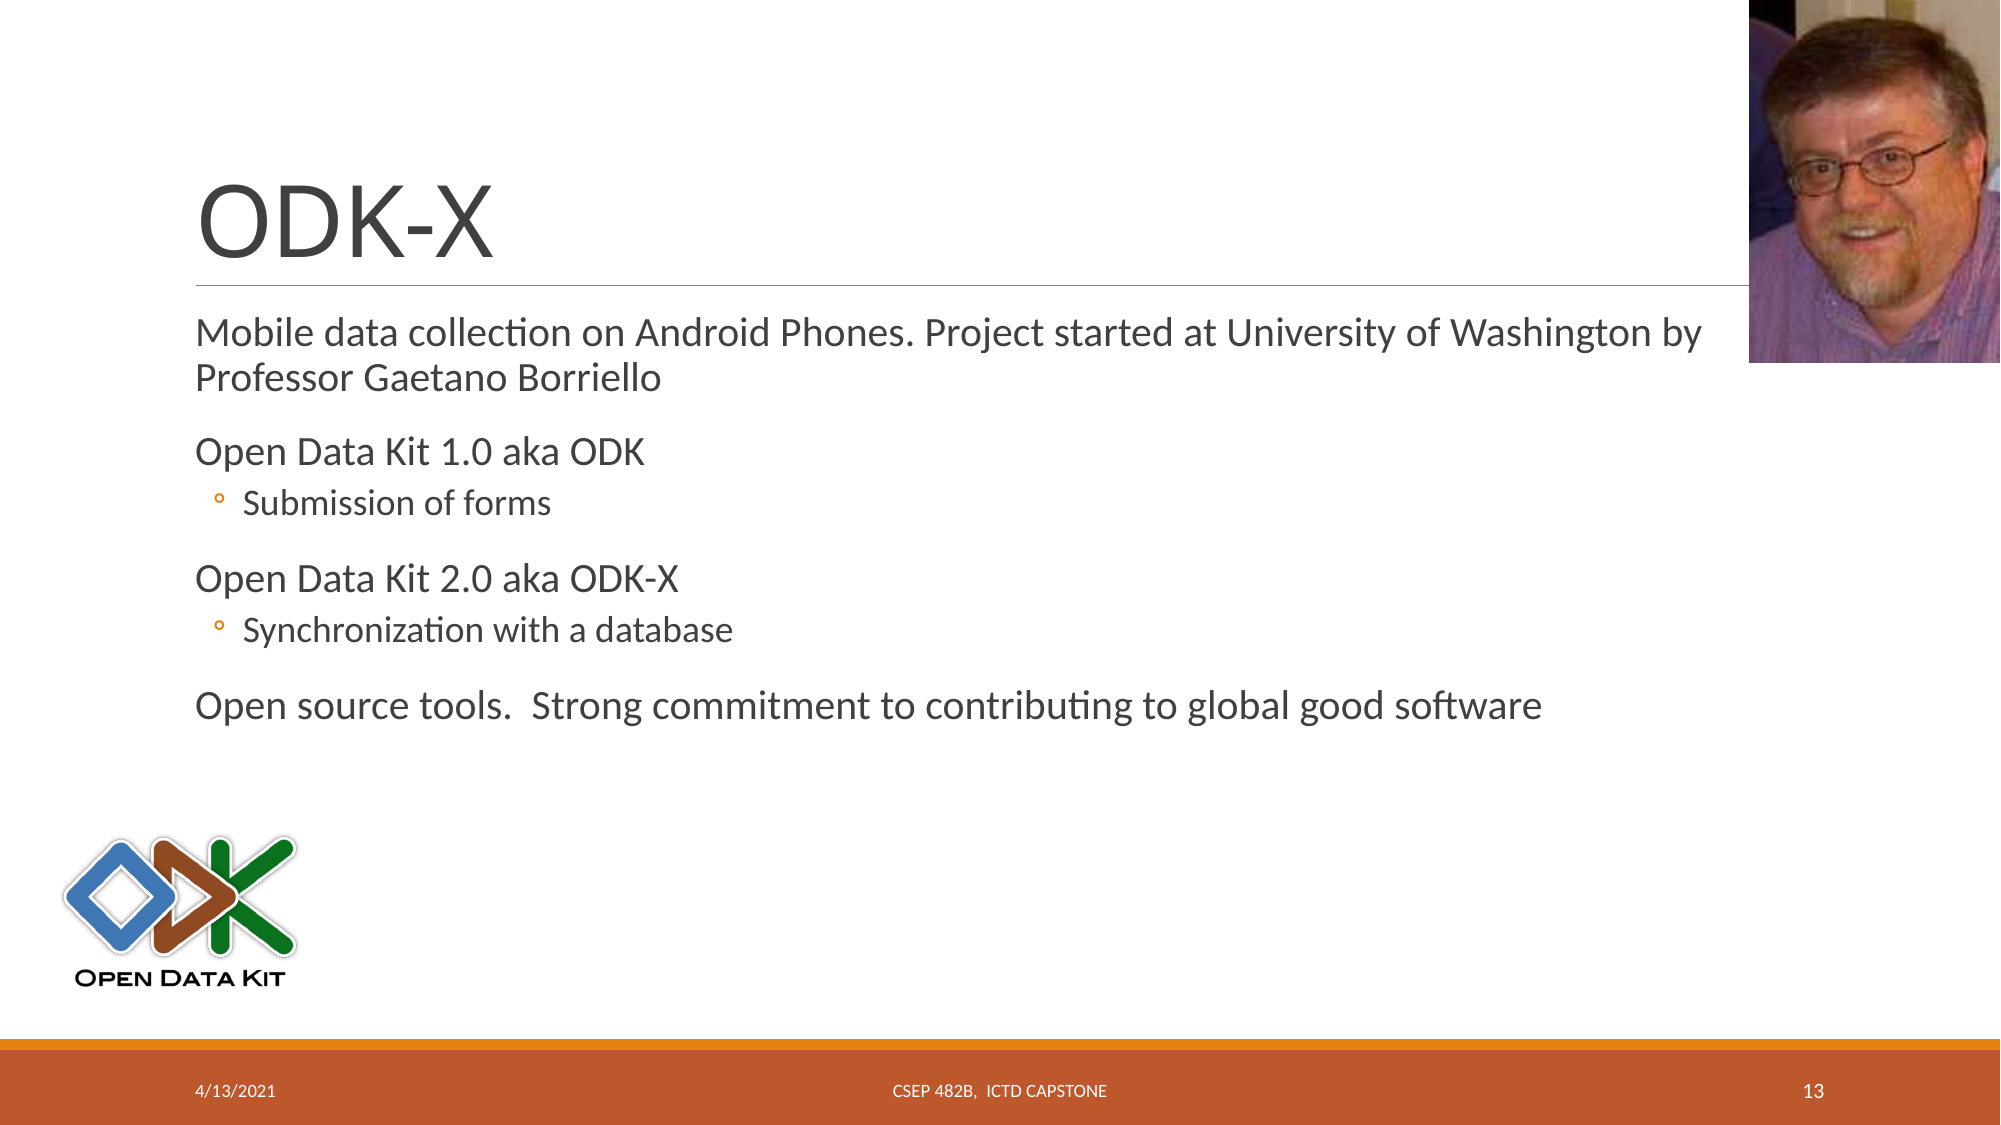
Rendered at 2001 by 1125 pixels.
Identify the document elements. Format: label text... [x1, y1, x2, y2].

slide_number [180, 1059, 586, 1120]
slide_number 13 [1624, 1059, 1840, 1120]
picture [1748, 0, 2000, 364]
picture [50, 783, 310, 1043]
title ODK-X [180, 47, 1746, 285]
list Mobile data collection on Android Phones. Project started at University of Washington by Professor Gaetano Borriello Open Data Kit 1.0 aka ODK Submission of forms Open Data Kit 2.0 aka ODK-X Synchronization with a database Open source tools. Strong commitment to contributing to global good software [180, 302, 1830, 963]
footer CSEP 482B, ICTD Capstone [604, 1059, 1396, 1120]
